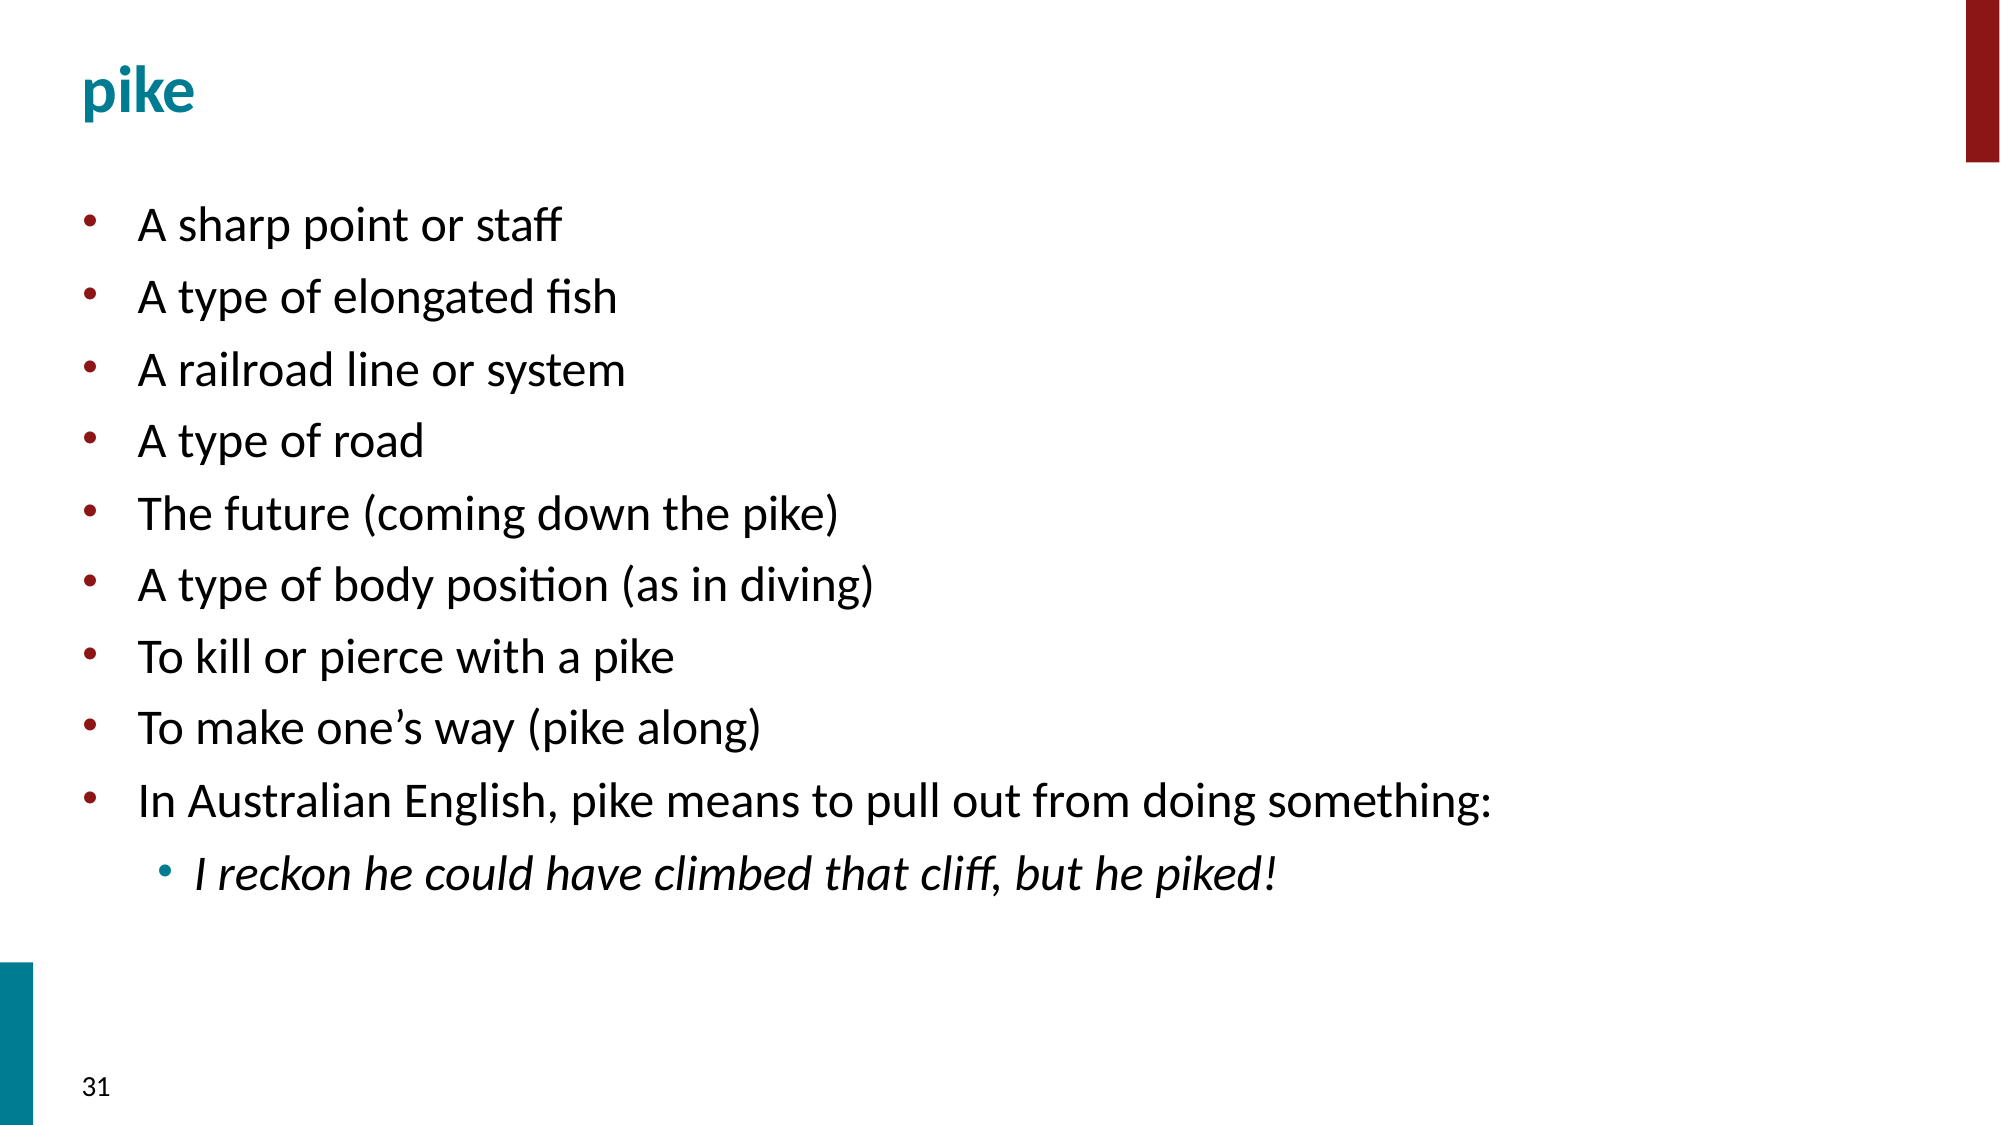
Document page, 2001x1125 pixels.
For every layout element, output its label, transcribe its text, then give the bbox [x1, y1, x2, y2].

slide_number 39 [75, 1067, 120, 1125]
text_box A sharp point or staff A type of elongated fish A railroad line or system A type of road The future (coming down the pike) A type of body position (as in diving) To kill or pierce with a pike To make one’s way (pike along) In Australian English, pike means to pull out from doing something: I reckon he could have climbed that cliff, but he piked! [79, 176, 1501, 901]
title pike [79, 4, 1921, 234]
